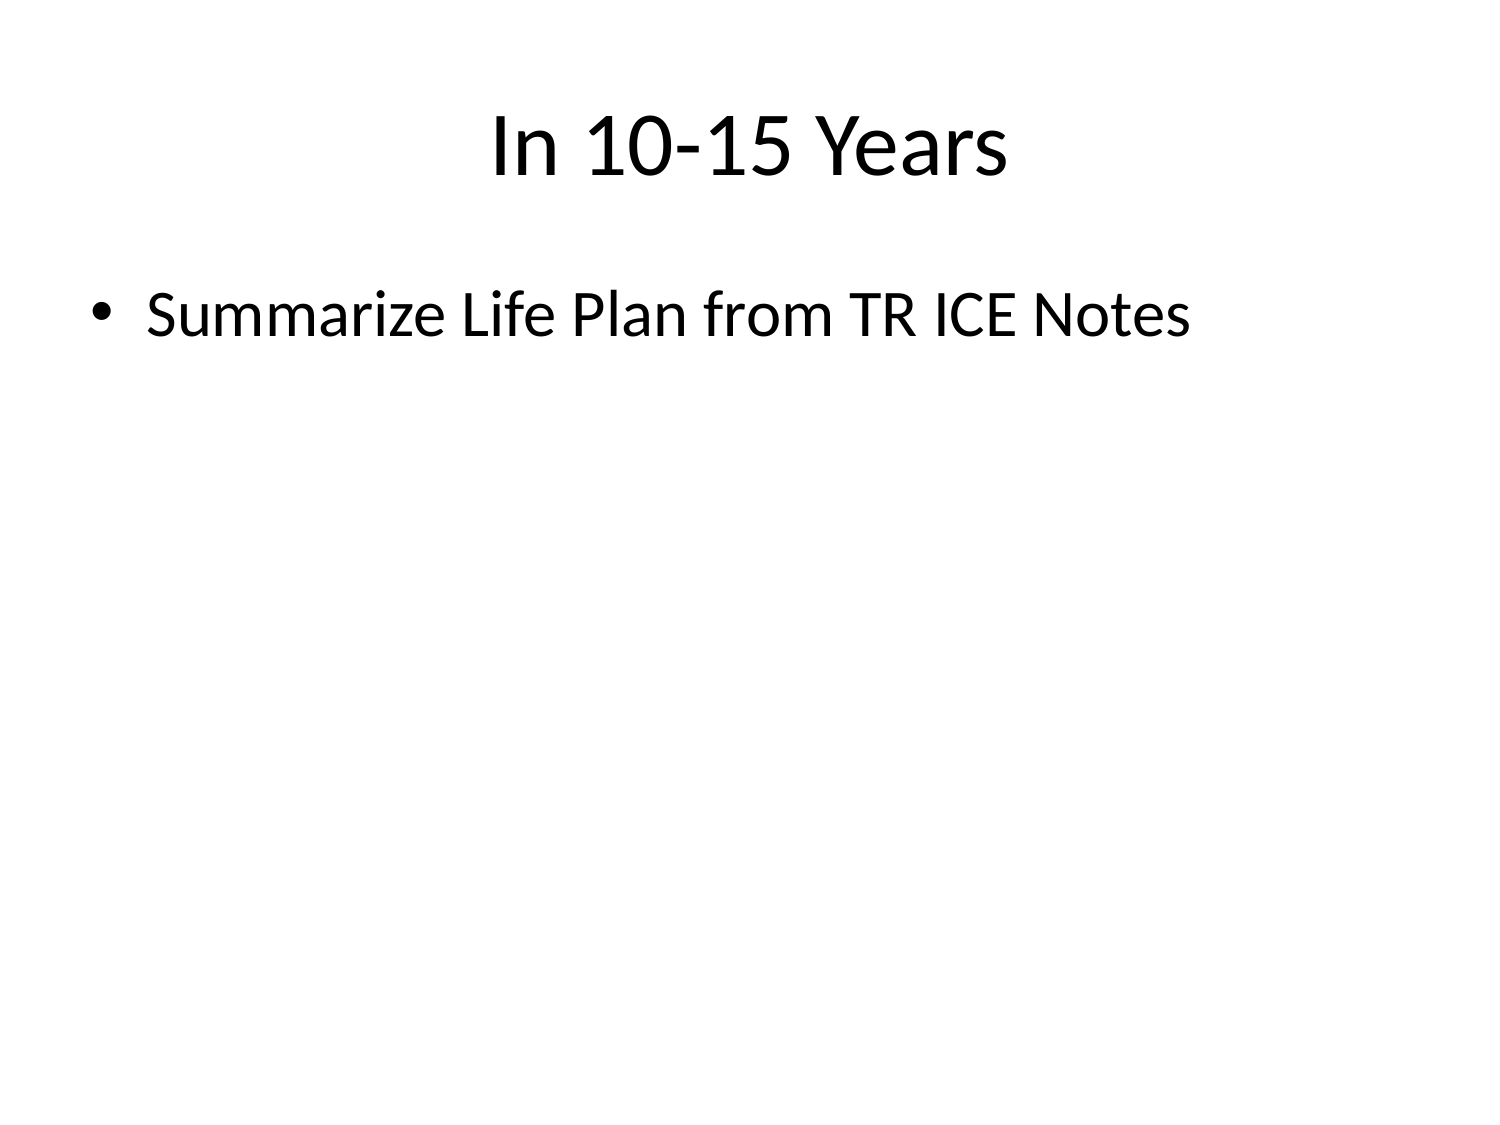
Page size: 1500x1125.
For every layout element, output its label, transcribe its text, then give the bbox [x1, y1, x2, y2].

title In 10-15 Years [75, 45, 1425, 233]
list Summarize Life Plan from TR ICE Notes [75, 262, 1425, 1005]
